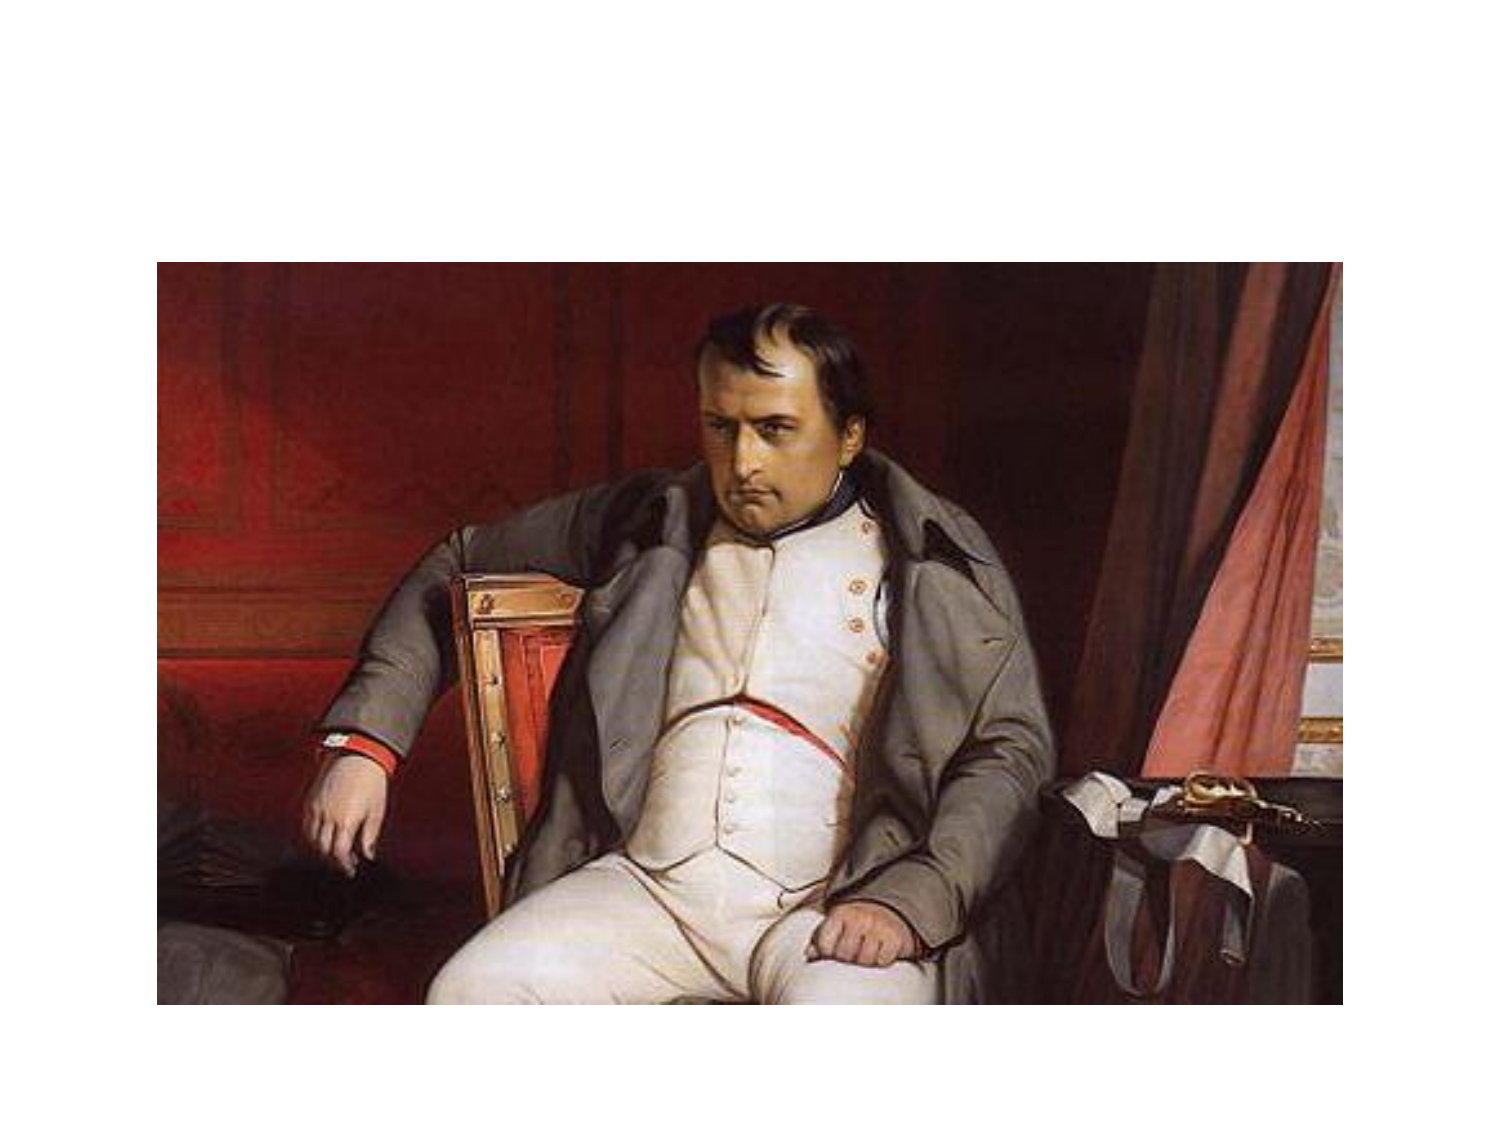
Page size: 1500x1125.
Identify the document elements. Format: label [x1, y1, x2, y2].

list [74, 262, 1426, 1006]
